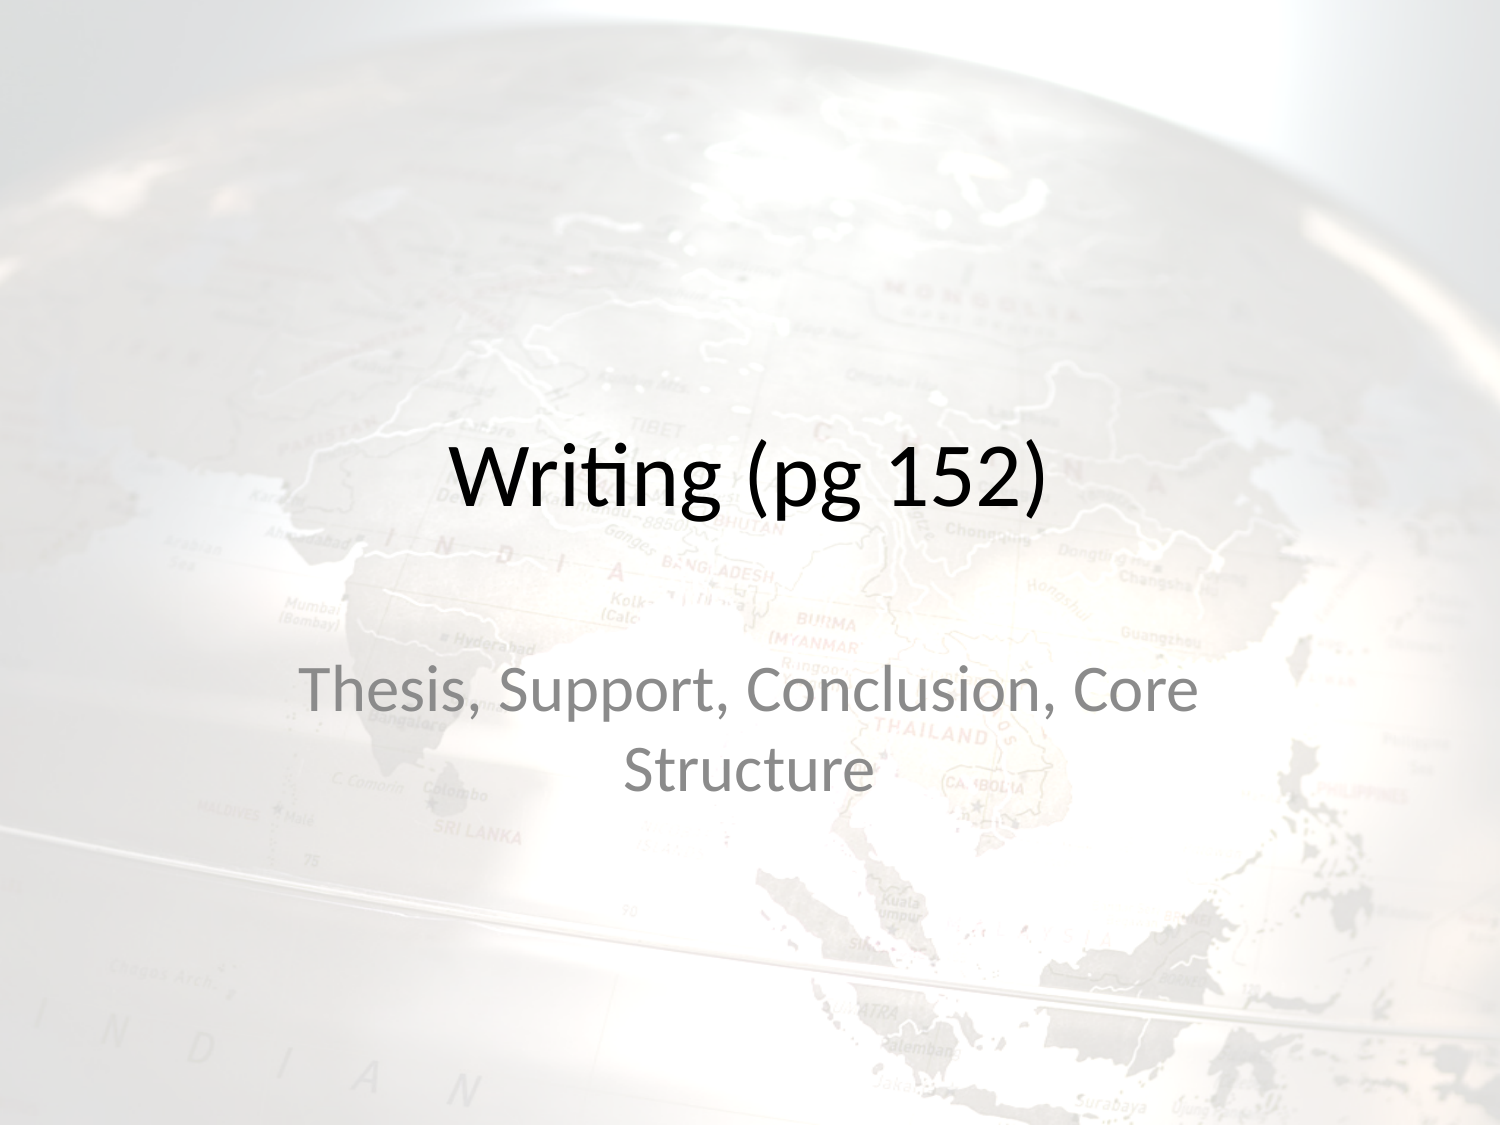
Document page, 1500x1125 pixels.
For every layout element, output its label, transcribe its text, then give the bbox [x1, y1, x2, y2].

subtitle Thesis, Support, Conclusion, Core Structure [225, 637, 1275, 925]
title Writing (pg 152) [112, 349, 1388, 591]
